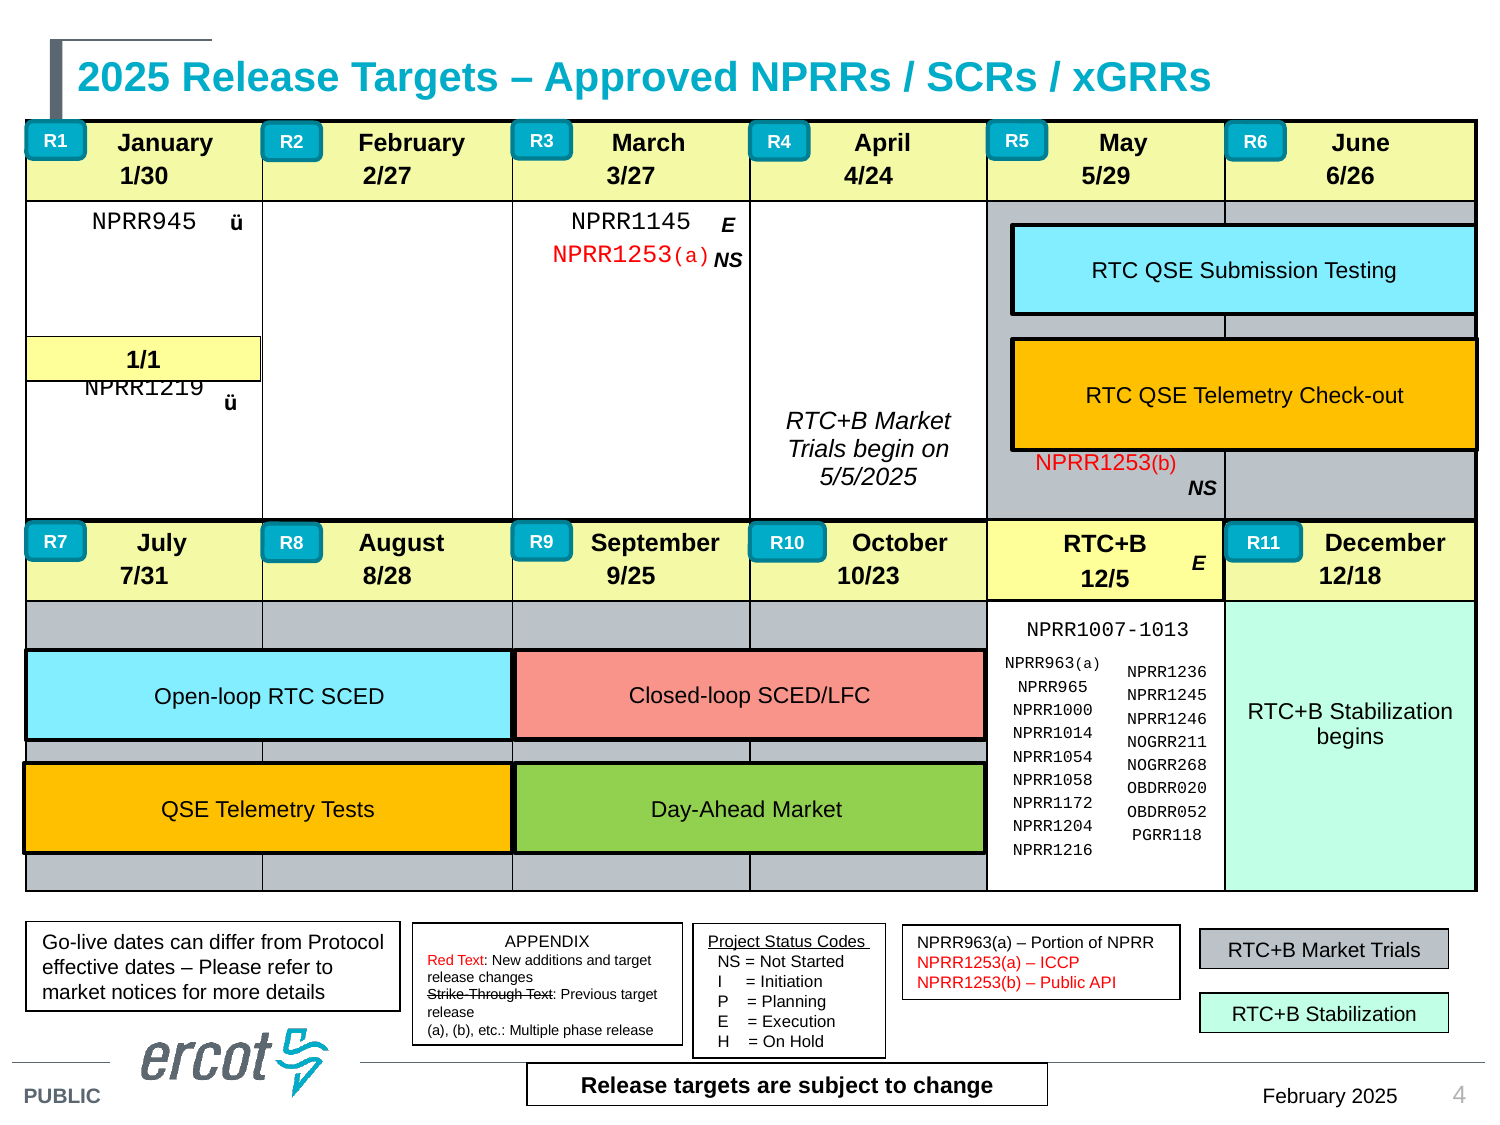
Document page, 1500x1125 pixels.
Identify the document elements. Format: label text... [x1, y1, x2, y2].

text_box RTC QSE Telemetry Check-out [1010, 337, 1479, 452]
table_header February 2/27 [263, 123, 512, 200]
table_header October 10/23 [751, 523, 986, 600]
table_cell NPRR1253(b) [988, 202, 1224, 518]
table_cell [751, 742, 986, 761]
text_box R8 [260, 521, 324, 564]
table_cell [1226, 316, 1474, 337]
text_box ü ü [206, 202, 267, 423]
table_cell [988, 602, 1224, 890]
table_cell RTC+B Market Trials begin on 5/5/2025 [751, 202, 986, 518]
picture [137, 1024, 332, 1100]
text_box 1/1 [26, 336, 261, 381]
text_box Go-live dates can differ from Protocol effective dates – Please refer to market notices for more details [26, 921, 400, 1012]
text_box R7 [24, 520, 87, 562]
table_cell [263, 855, 512, 890]
table_cell [27, 602, 262, 648]
text_box R11 [1223, 520, 1304, 563]
title 2025 Release Targets – Approved NPRRs / SCRs / xGRRs [62, 42, 1363, 114]
text_box RTC+B 12/5 [987, 520, 1223, 601]
text_box RTC+B Market Trials [1200, 928, 1449, 969]
table_cell [513, 742, 749, 761]
text_box NPRR1007-1013 [996, 608, 1220, 649]
table_cell [513, 602, 749, 648]
table_cell RTC+B Stabilization begins [1226, 602, 1474, 890]
table_cell [751, 602, 986, 648]
text_box R2 [260, 120, 324, 163]
table_cell NPRR945 NPRR1219 [27, 381, 262, 518]
text_box R4 [747, 119, 811, 162]
table_cell [27, 855, 262, 890]
text_box Project Status Codes NS = Not Started I = Initiation P = Planning E = Execution H = On Hold [693, 923, 886, 1058]
table_cell [1226, 202, 1474, 223]
text_box Open-loop RTC SCED [24, 648, 514, 742]
table_cell [263, 202, 512, 518]
table_header July 7/31 [27, 523, 262, 600]
text_box RTC QSE Submission Testing [1010, 223, 1478, 316]
text_box R1 [24, 119, 88, 161]
text_box NS [1172, 467, 1233, 508]
table_header March 3/27 [513, 123, 749, 200]
text_box R6 [1224, 119, 1287, 162]
text_box RTC+B Stabilization [1200, 992, 1449, 1033]
table_cell NPRR1145 NPRR1253(a) [513, 202, 749, 518]
table_cell [27, 742, 262, 761]
text_box R9 [510, 519, 574, 562]
table_header June 6/26 [1226, 123, 1474, 200]
text_box E NS [697, 203, 759, 441]
table_cell [263, 742, 512, 761]
table_header December 12/18 [1226, 523, 1474, 600]
text_box NPRR963(a) NPRR965 NPRR1000 NPRR1014 NPRR1054 NPRR1058 NPRR1172 NPRR1204 NPRR1216 [989, 644, 1116, 866]
table_cell NPRR945 NPRR1219 [27, 202, 206, 336]
table_header April 4/24 [751, 123, 986, 200]
text_box R3 [510, 118, 574, 161]
text_box Closed-loop SCED/LFC [514, 648, 987, 742]
text_box R5 [985, 119, 1049, 161]
text_box NPRR963(a) – Portion of NPRR NPRR1253(a) – ICCP NPRR1253(b) – Public API [902, 924, 1180, 1000]
table_header September 9/25 [513, 523, 749, 600]
table_header August 8/28 [263, 523, 512, 600]
text_box Day-Ahead Market [514, 761, 987, 855]
table_cell [1226, 452, 1474, 518]
text_box NPRR1236 NPRR1245 NPRR1246 NOGRR211 NOGRR268 OBDRR020 OBDRR052 PGRR118 [1111, 653, 1223, 852]
table_cell [513, 855, 749, 890]
text_box QSE Telemetry Tests [22, 761, 514, 855]
table_cell [263, 602, 512, 648]
text_box E [1164, 541, 1233, 582]
table_header May 5/29 [988, 123, 1224, 200]
text_box R10 [747, 520, 827, 563]
text_box Release targets are subject to change [527, 1063, 1048, 1106]
table_header January 1/30 [27, 123, 262, 200]
slide_number 4 [1437, 1076, 1475, 1112]
table_cell [751, 855, 986, 890]
text_box APPENDIX Red Text: New additions and target release changes Strike-Through Text: Previous target release (a), (b), etc.: Multiple phase release [412, 923, 683, 1046]
